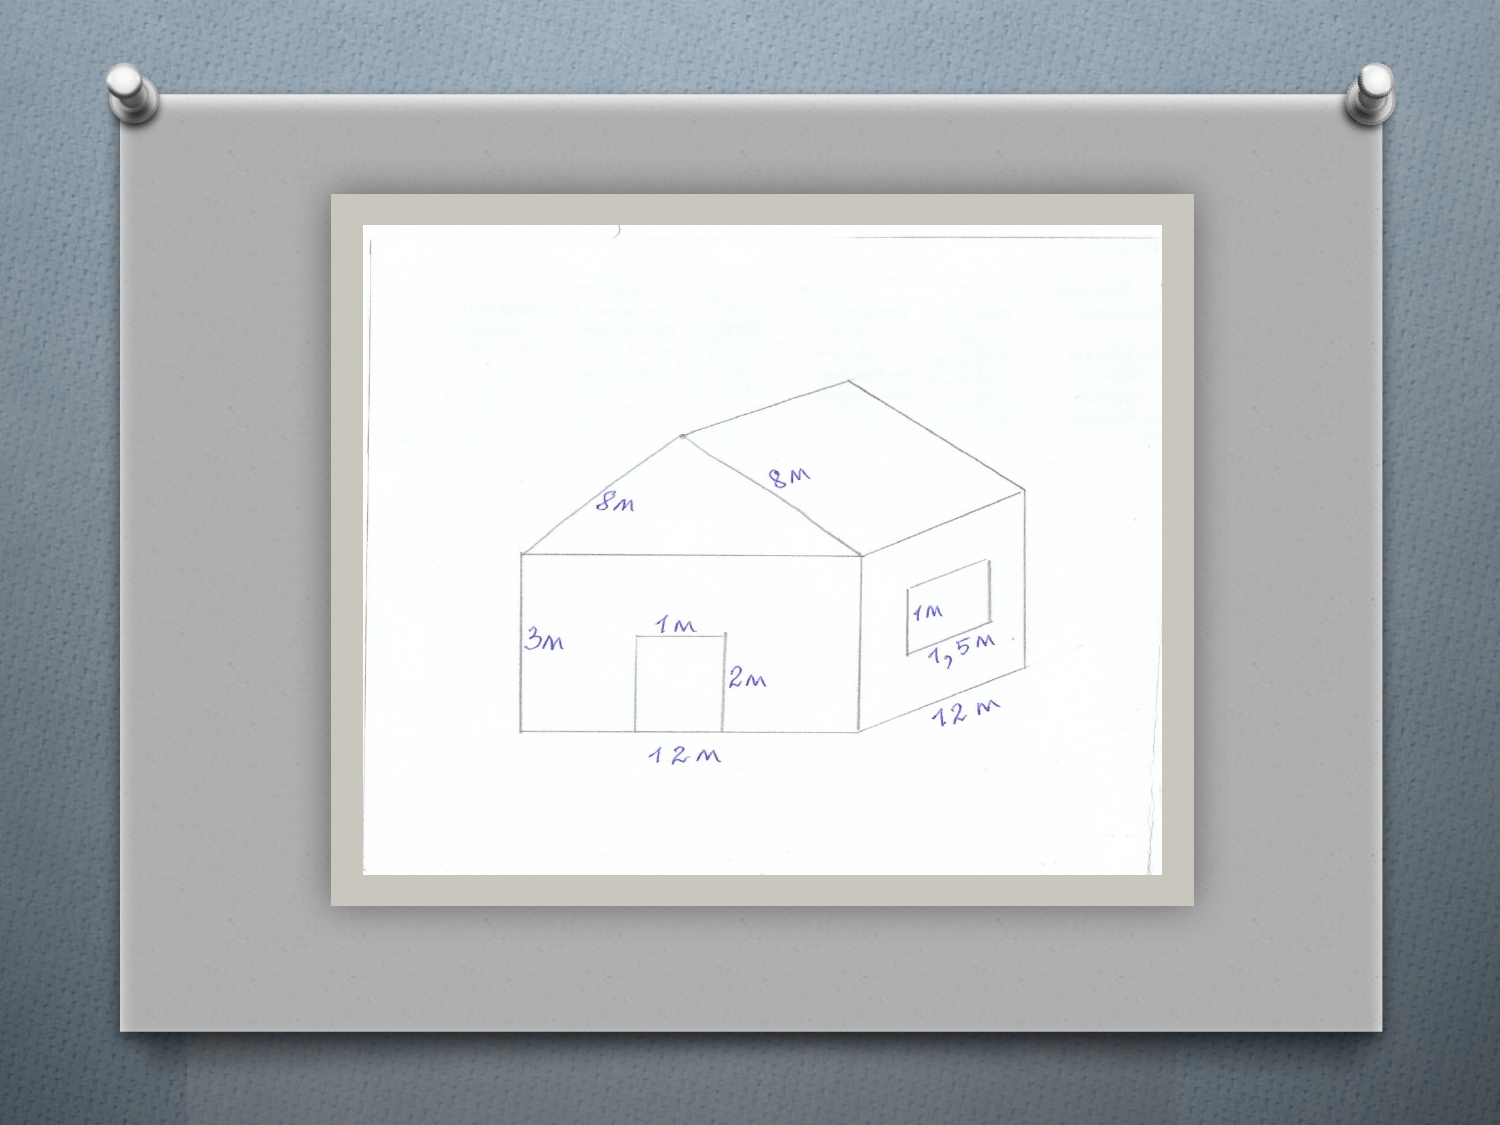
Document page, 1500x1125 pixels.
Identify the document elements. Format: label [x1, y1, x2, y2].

list [362, 224, 1163, 876]
picture [1317, 35, 1439, 156]
picture [75, 31, 197, 152]
